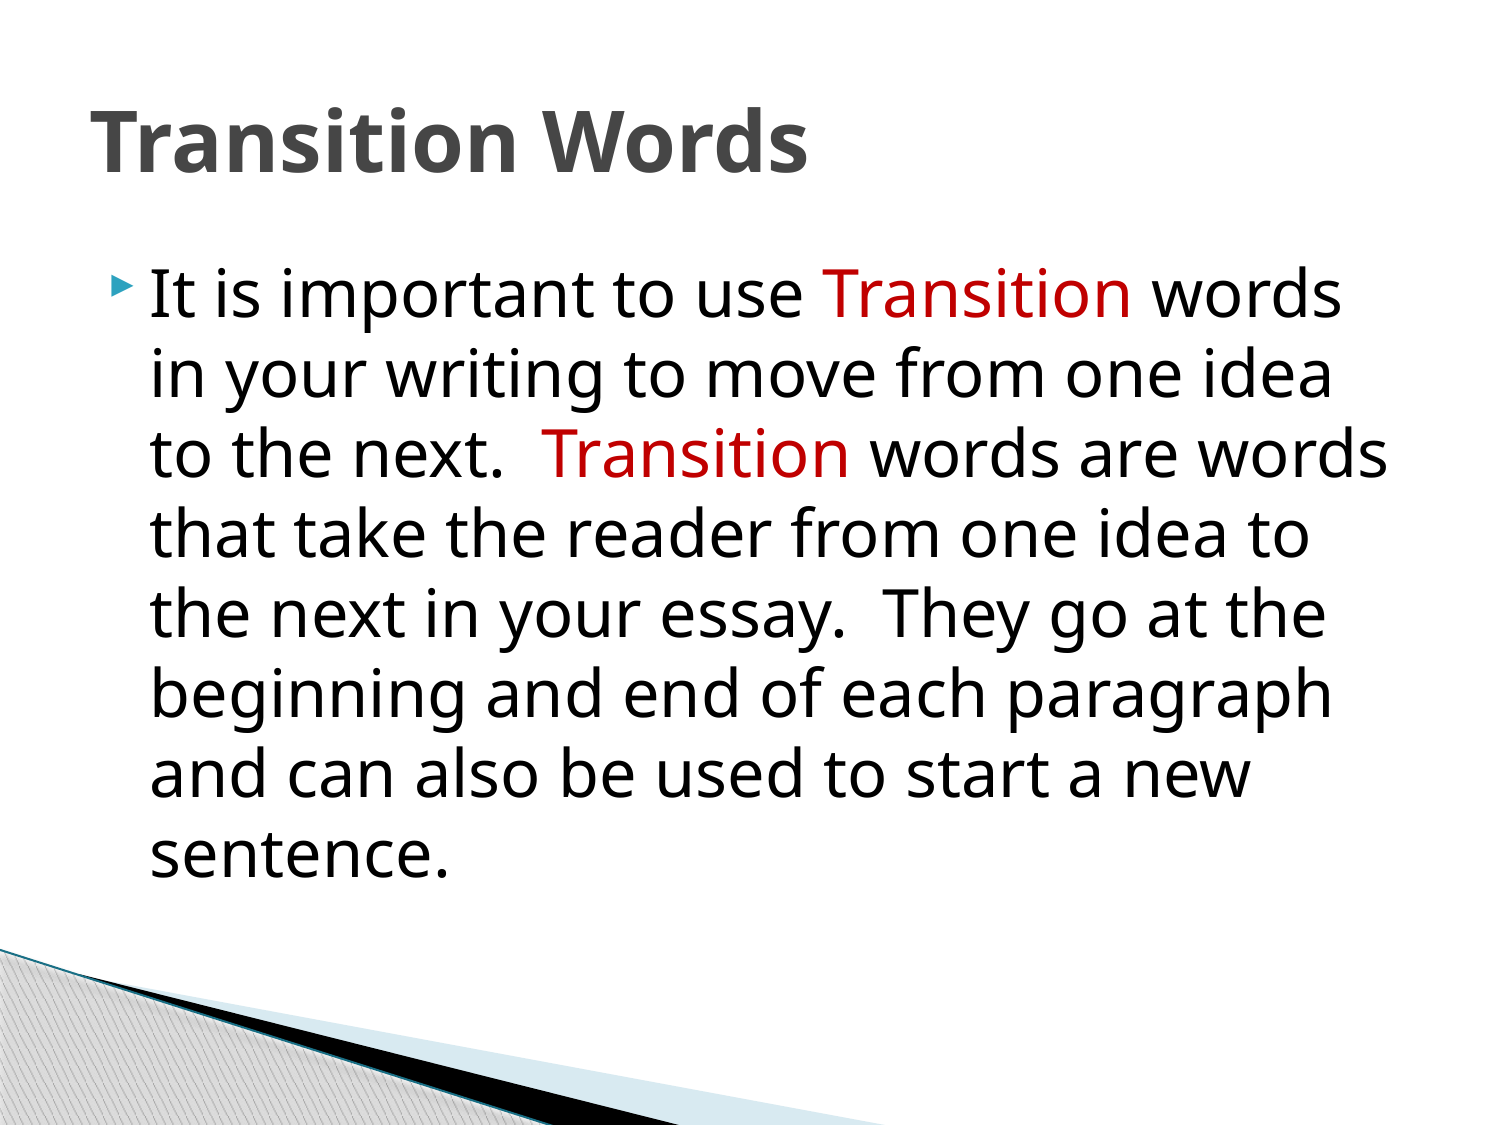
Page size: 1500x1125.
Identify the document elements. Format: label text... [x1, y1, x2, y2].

title Transition Words [75, 45, 1425, 233]
list It is important to use Transition words in your writing to move from one idea to the next. Transition words are words that take the reader from one idea to the next in your essay. They go at the beginning and end of each paragraph and can also be used to start a new sentence. [75, 243, 1425, 986]
